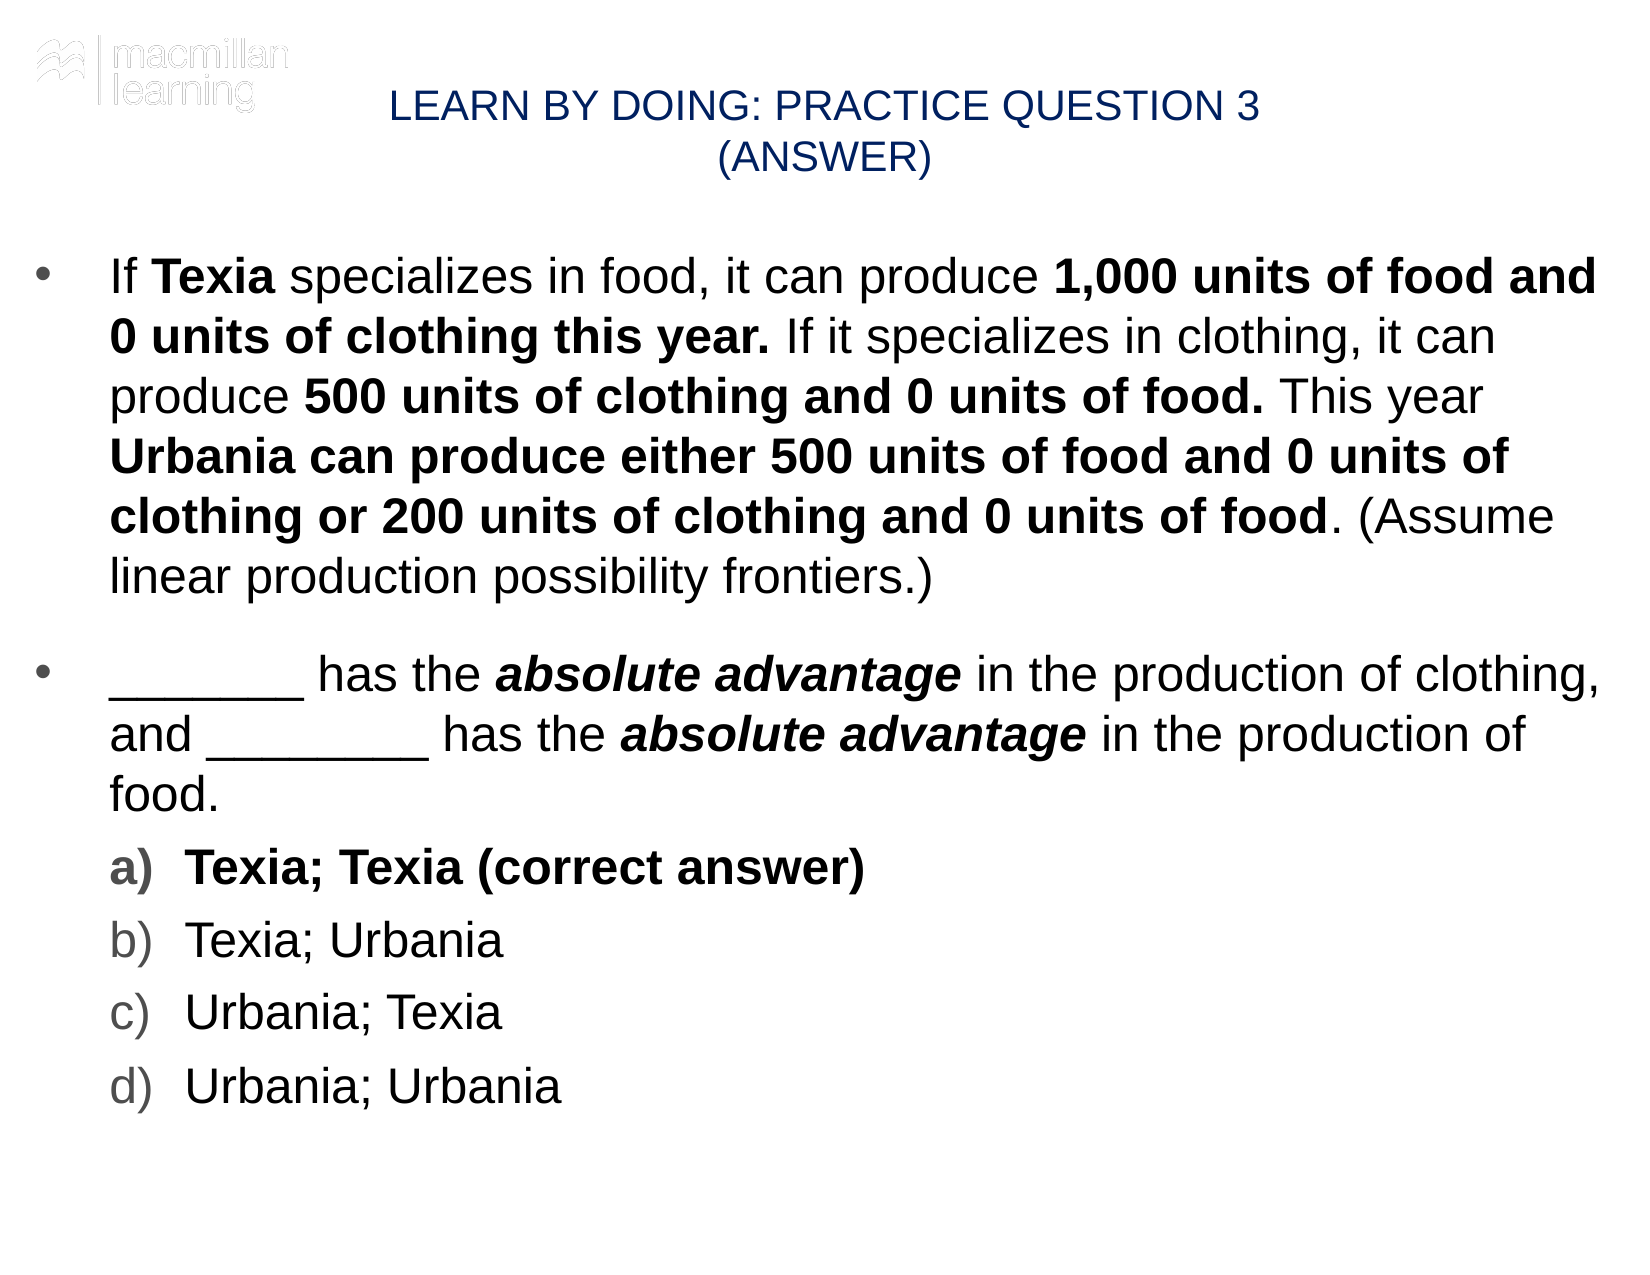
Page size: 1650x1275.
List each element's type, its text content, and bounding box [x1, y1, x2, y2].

title LEARN BY DOING: PRACTICE QUESTION 3 (ANSWER) [0, 62, 1650, 197]
list If Texia specializes in food, it can produce 1,000 units of food and 0 units of clothing this year. If it specializes in clothing, it can produce 500 units of clothing and 0 units of food. This year Urbania can produce either 500 units of food and 0 units of clothing or 200 units of clothing and 0 units of food. (Assume linear production possibility frontiers.) _______ has the absolute advantage in the production of clothing, and ________ has the absolute advantage in the production of food. Texia; Texia (correct answer) Texia; Urbania Urbania; Texia Urbania; Urbania [19, 228, 1628, 1124]
picture [37, 35, 288, 62]
